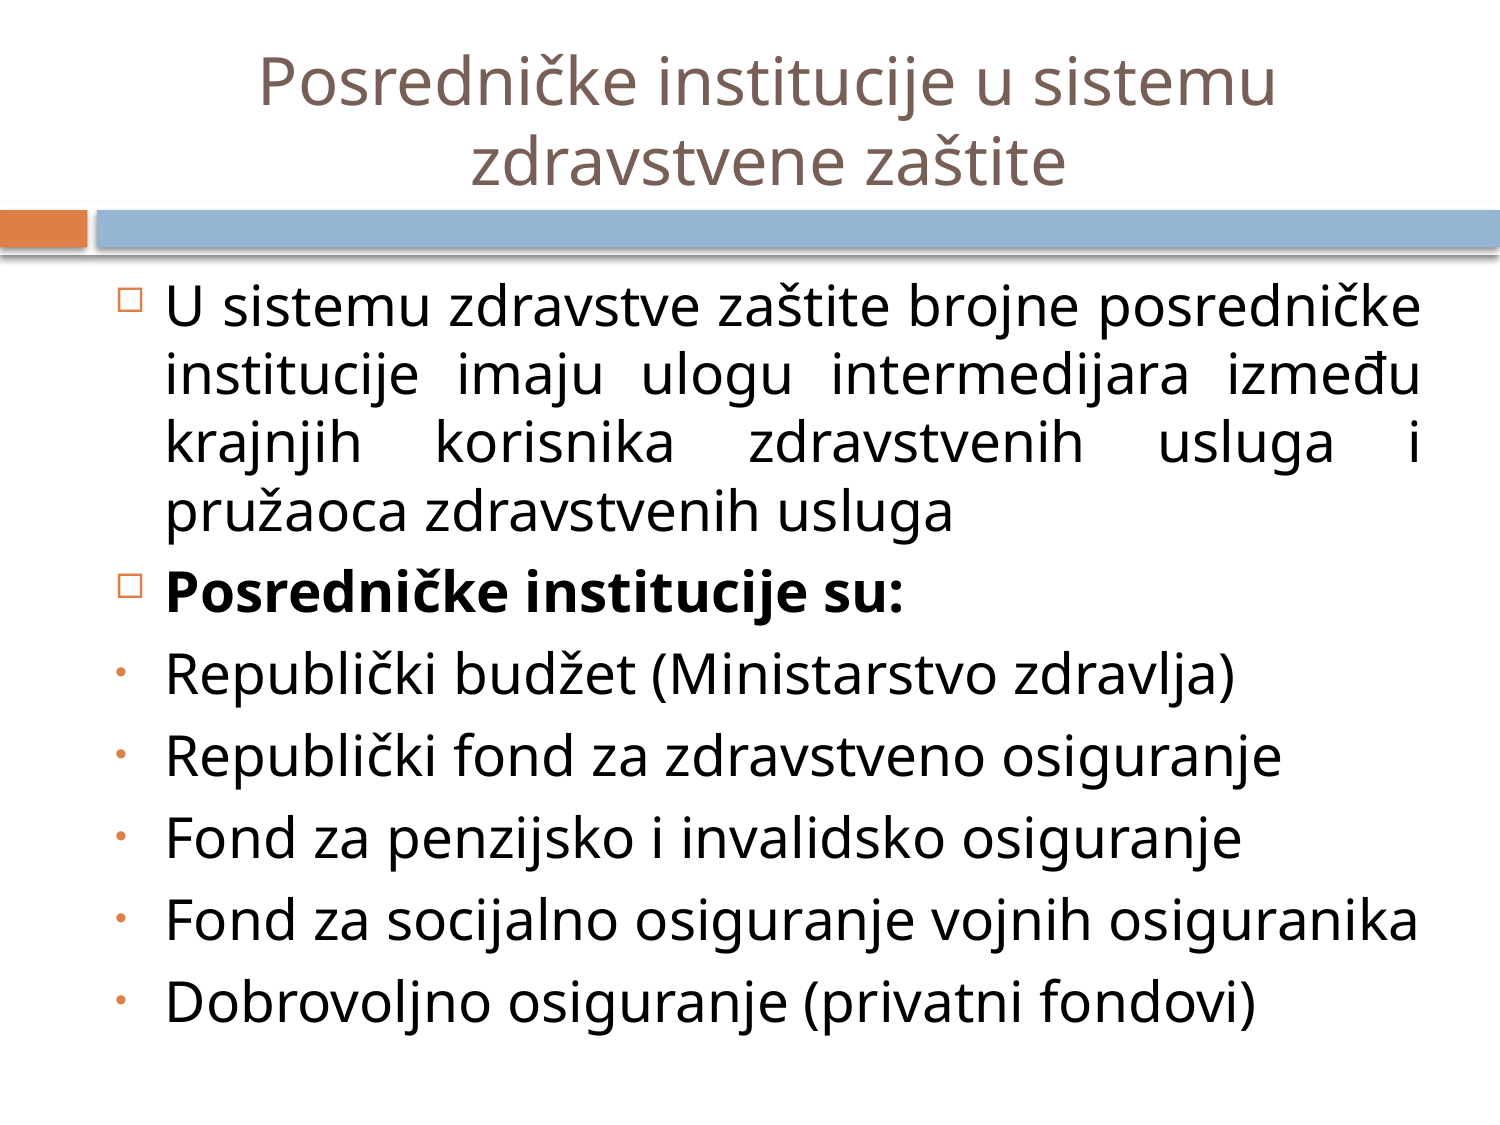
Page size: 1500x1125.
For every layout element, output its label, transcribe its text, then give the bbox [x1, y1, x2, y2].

list U sistemu zdravstve zaštite brojne posredničke institucije imaju ulogu intermedijara između krajnjih korisnika zdravstvenih usluga i pružaoca zdravstvenih usluga Posredničke institucije su: Republički budžet (Ministarstvo zdravlja) Republički fond za zdravstveno osiguranje Fond za penzijsko i invalidsko osiguranje Fond za socijalno osiguranje vojnih osiguranika Dobrovoljno osiguranje (privatni fondovi) [100, 262, 1438, 1088]
title Posredničke institucije u sistemu zdravstvene zaštite [100, 37, 1438, 200]
